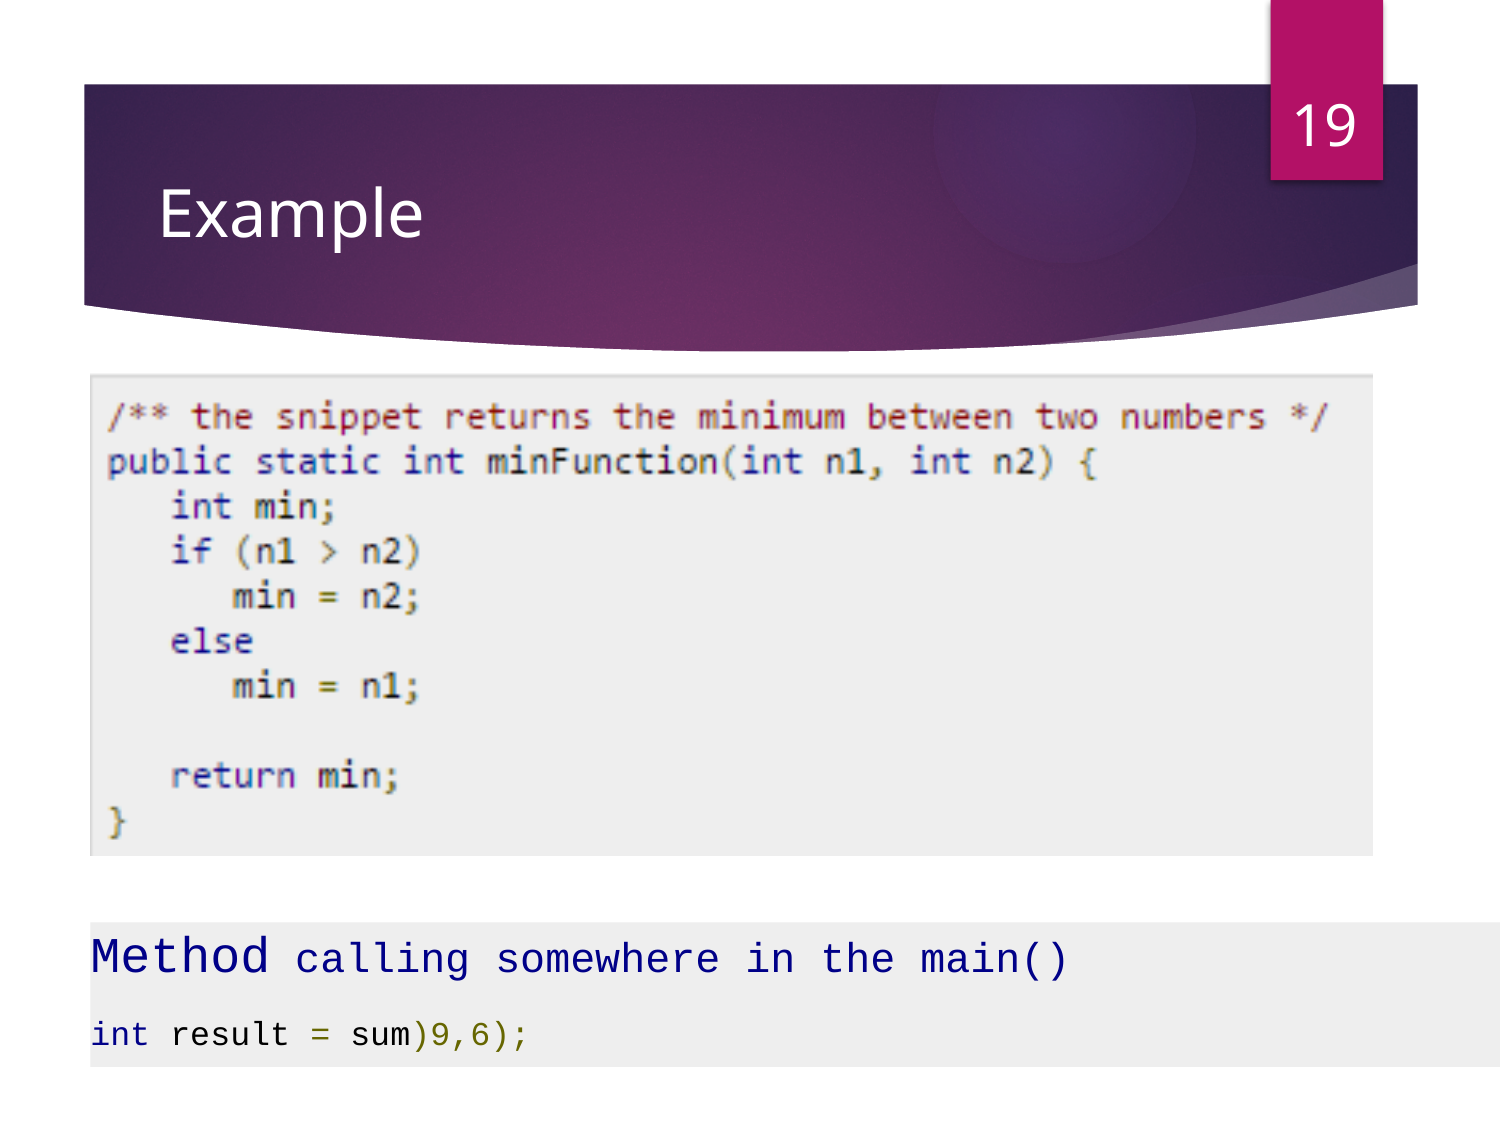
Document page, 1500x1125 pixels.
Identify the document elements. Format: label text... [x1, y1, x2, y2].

text_box Method calling somewhere in the main() int result = sum)9,6); [90, 922, 1500, 1067]
slide_number 19 [1259, 48, 1390, 175]
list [90, 369, 1373, 856]
title Example [142, 152, 1183, 269]
